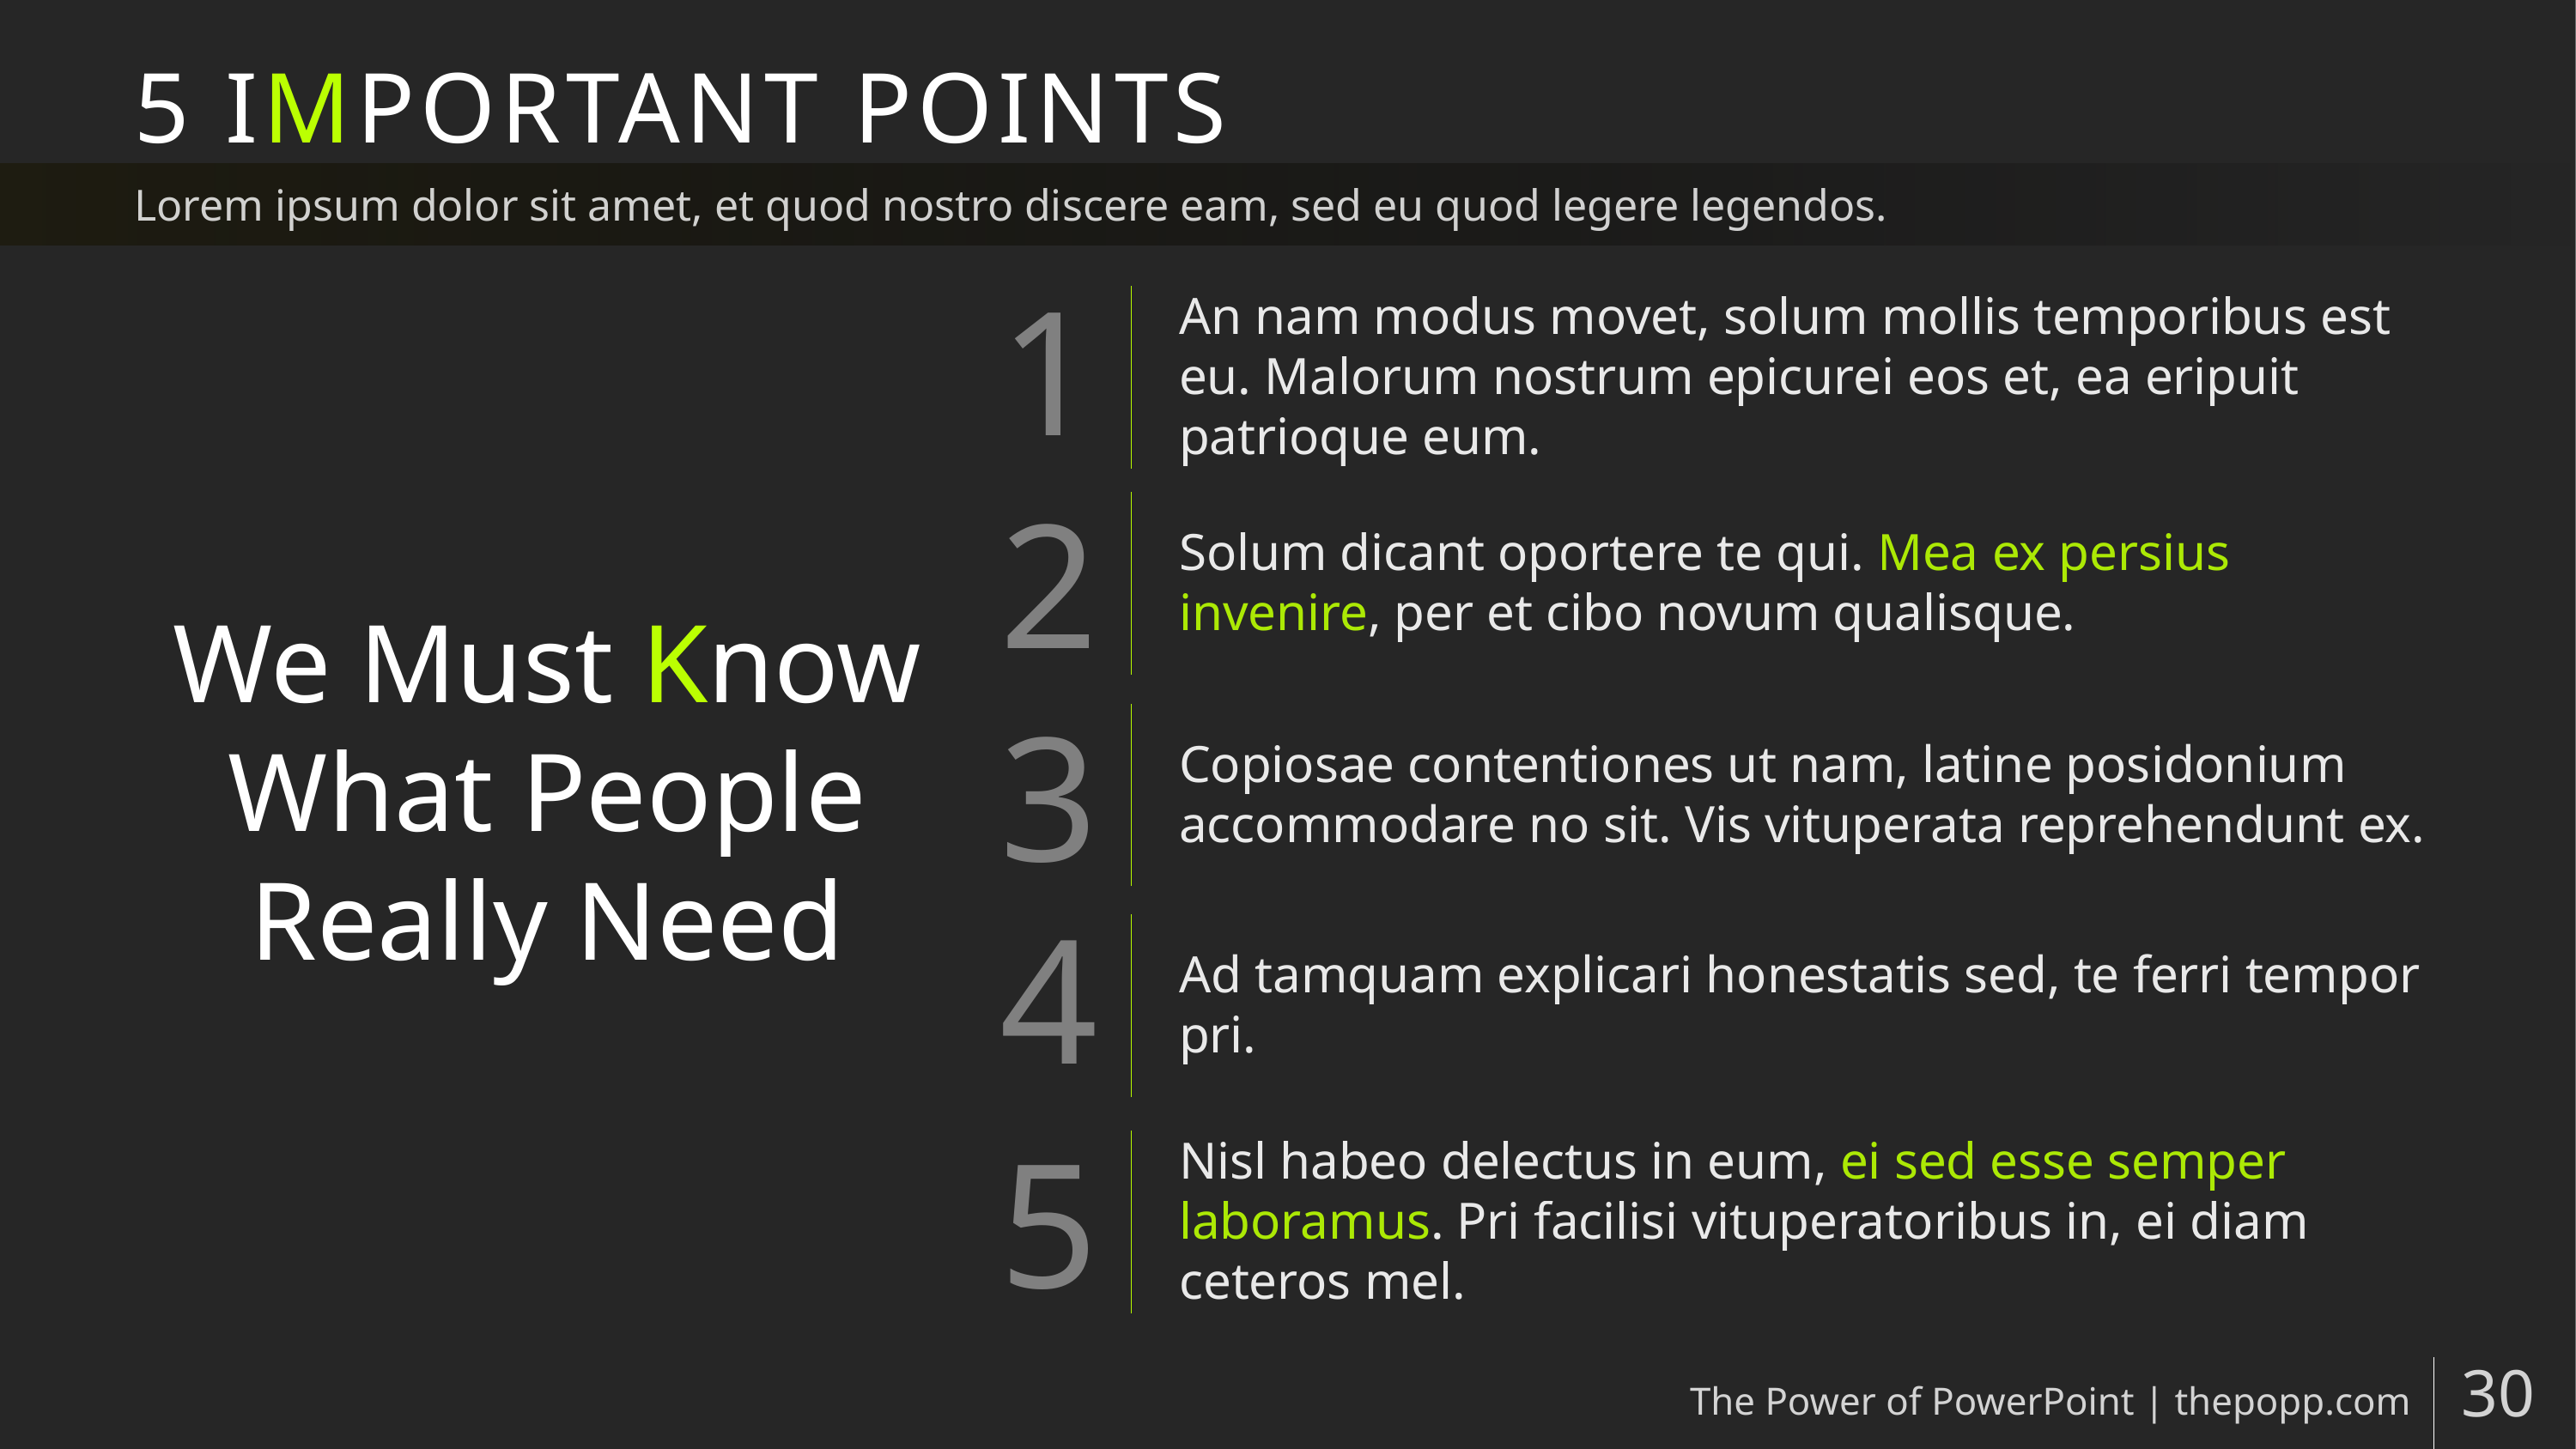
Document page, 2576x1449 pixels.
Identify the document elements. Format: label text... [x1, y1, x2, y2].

list An nam modus movet, solum mollis temporibus est eu. Malorum nostrum epicurei eos et, ea eripuit patrioque eum. [1156, 288, 2465, 461]
list Copiosae contentiones ut nam, latine posidonium accommodare no sit. Vis vituperata reprehendunt ex. [1156, 706, 2465, 879]
slide_number 30 [2438, 1357, 2576, 1434]
footer The Power of PowerPoint | thepopp.com [922, 1356, 2434, 1434]
list Solum dicant oportere te qui. Mea ex persius invenire, per et cibo novum qualisque. [1156, 494, 2465, 667]
list Ad tamquam explicari honestatis sed, te ferri tempor pri. [1156, 916, 2465, 1089]
list Nisl habeo delectus in eum, ei sed esse semper laboramus. Pri facilisi vituperatoribus in, ei diam ceteros mel. [1156, 1133, 2465, 1306]
title 5 IMPORTANT POINTS [111, 0, 2430, 174]
list We Must Know What People Really Need [111, 498, 984, 1080]
list Lorem ipsum dolor sit amet, et quod nostro discere eam, sed eu quod legere legendos. [111, 167, 2404, 248]
